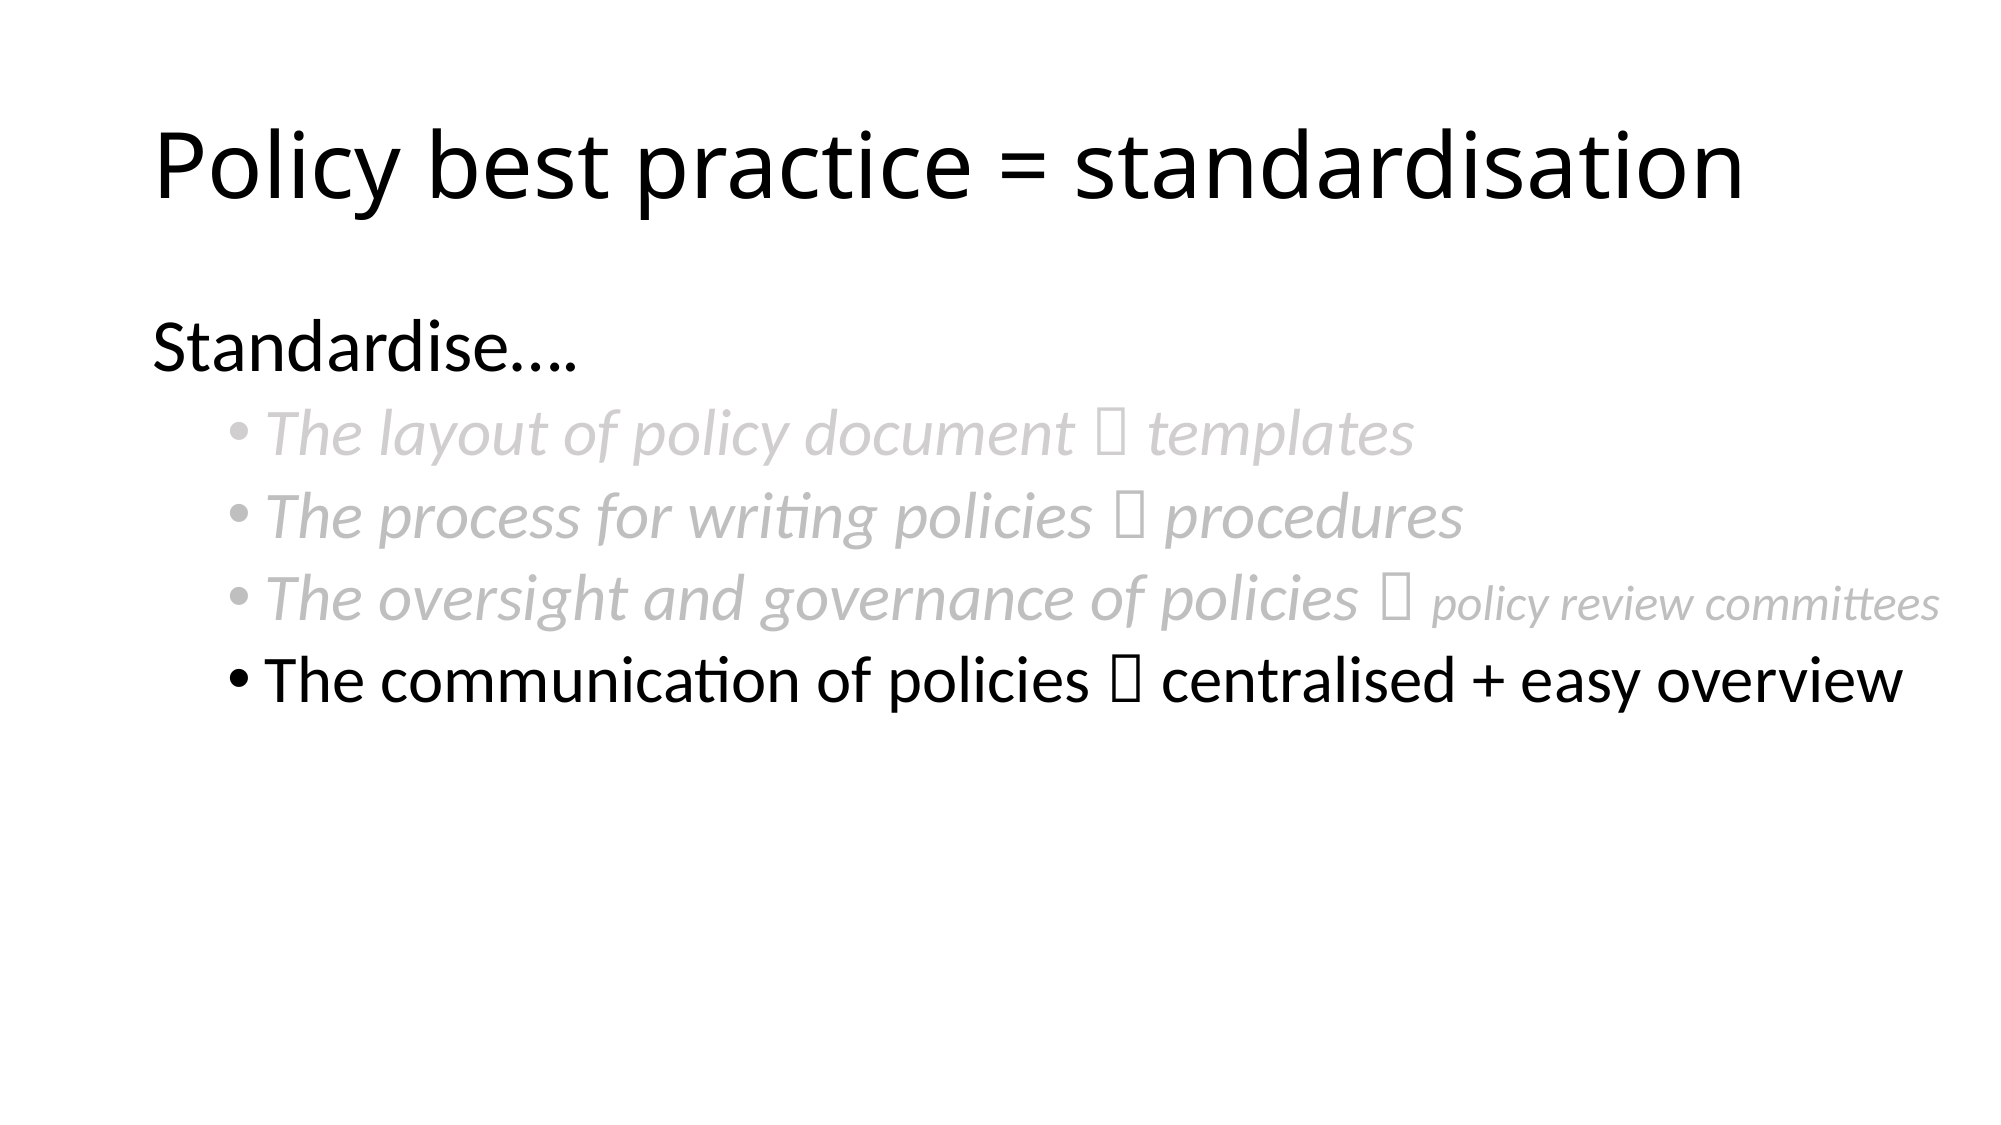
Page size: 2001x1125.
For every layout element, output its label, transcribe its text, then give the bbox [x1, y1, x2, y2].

title Policy best practice = standardisation [137, 59, 1863, 278]
list Standardise…. The layout of policy document  templates The process for writing policies  procedures The oversight and governance of policies  policy review committees The communication of policies  centralised + easy overview [137, 299, 2000, 1014]
